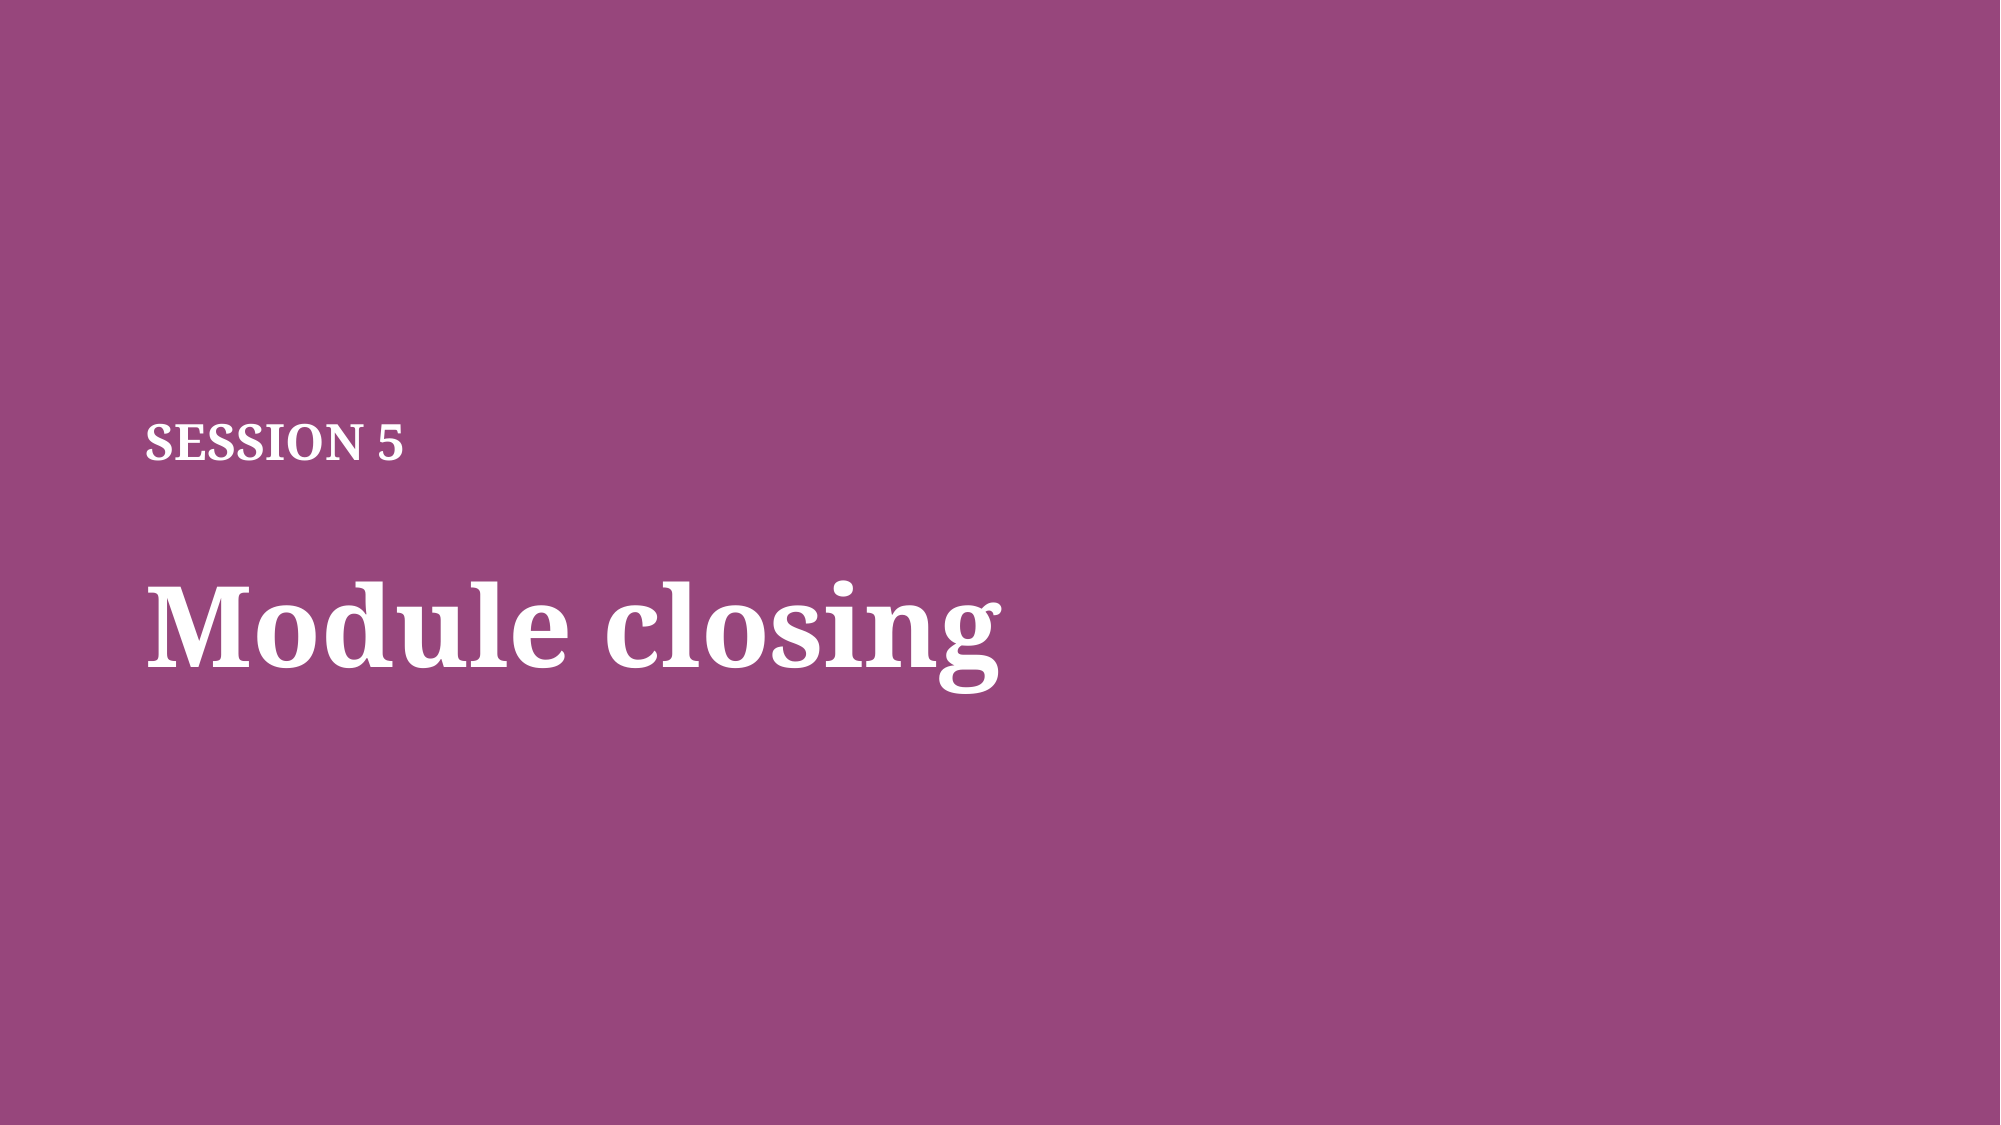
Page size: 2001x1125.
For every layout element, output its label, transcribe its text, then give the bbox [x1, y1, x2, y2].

text_box SESSION 5 Module closing [130, 508, 1792, 601]
